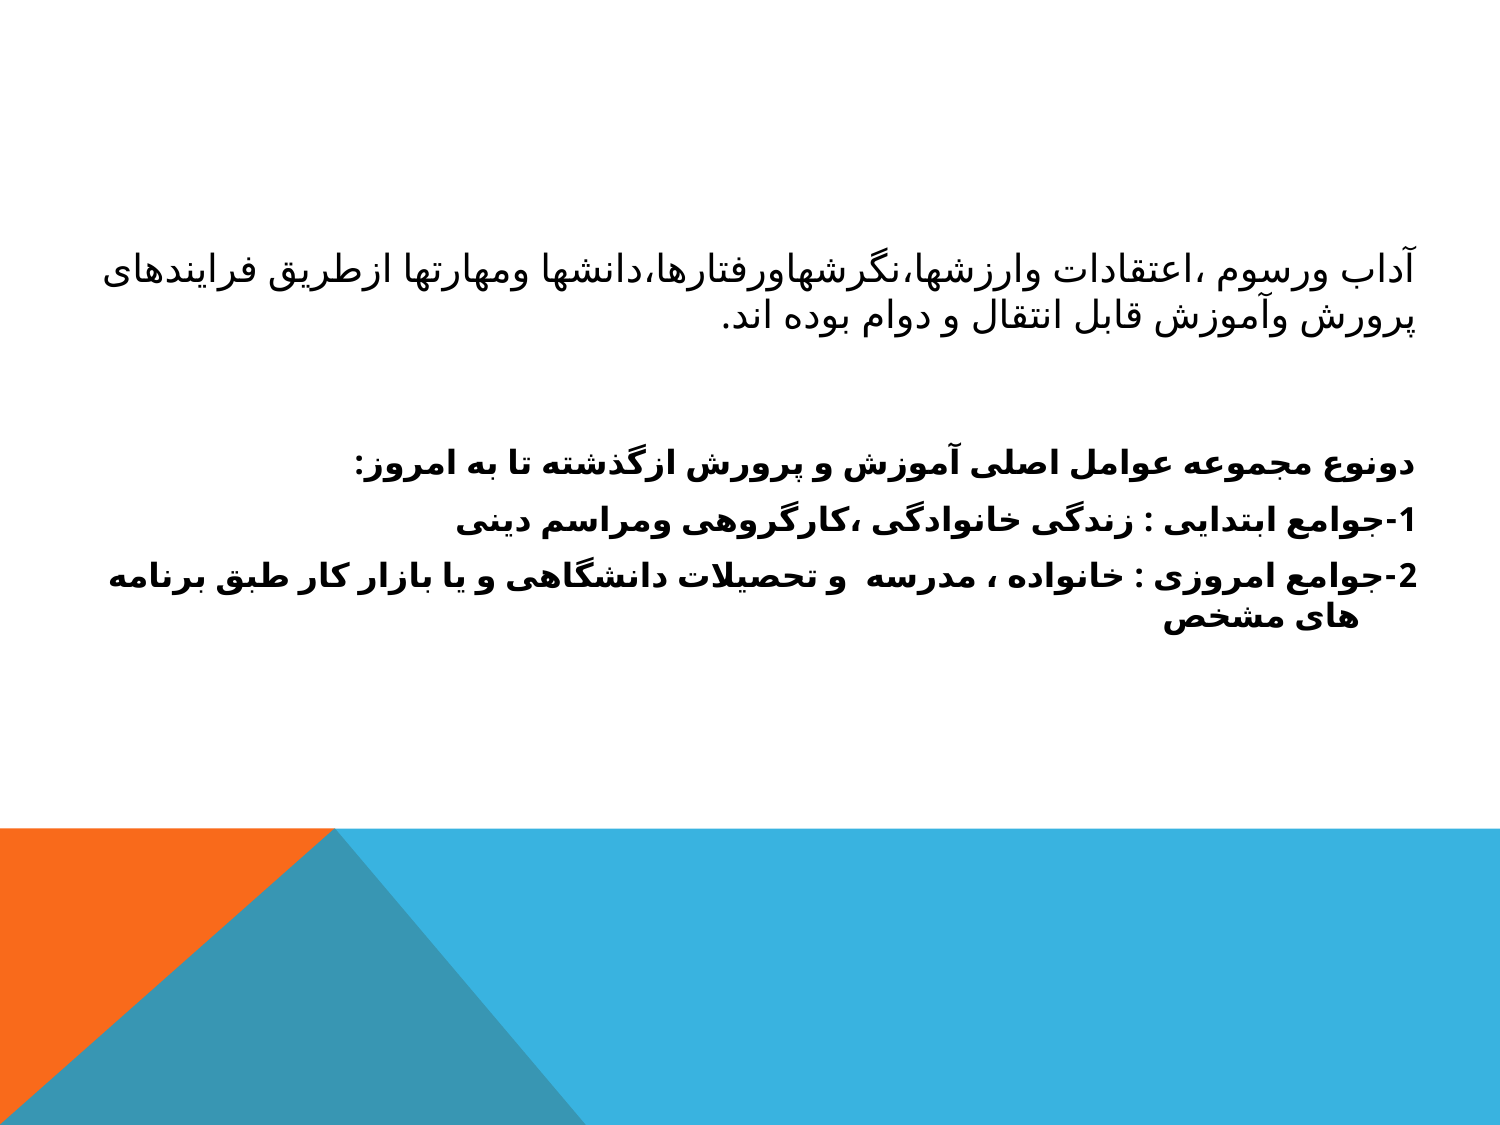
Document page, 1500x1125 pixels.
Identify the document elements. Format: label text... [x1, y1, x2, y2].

list دونوع مجموعه عوامل اصلی آموزش و پرورش ازگذشته تا به امروز: 1-جوامع ابتدایی : زندگی خانوادگی ،کارگروهی ومراسم دینی 2-جوامع امروزی : خانواده ، مدرسه و تحصیلات دانشگاهی و یا بازار کار طبق برنامه های مشخص [82, 433, 1432, 1125]
title آداب ورسوم ،اعتقادات وارزشها،نگرشهاورفتارها،دانشها ومهارتها ازطریق فرایندهای پرورش وآموزش قابل انتقال و دوام بوده اند. [82, 234, 1432, 388]
